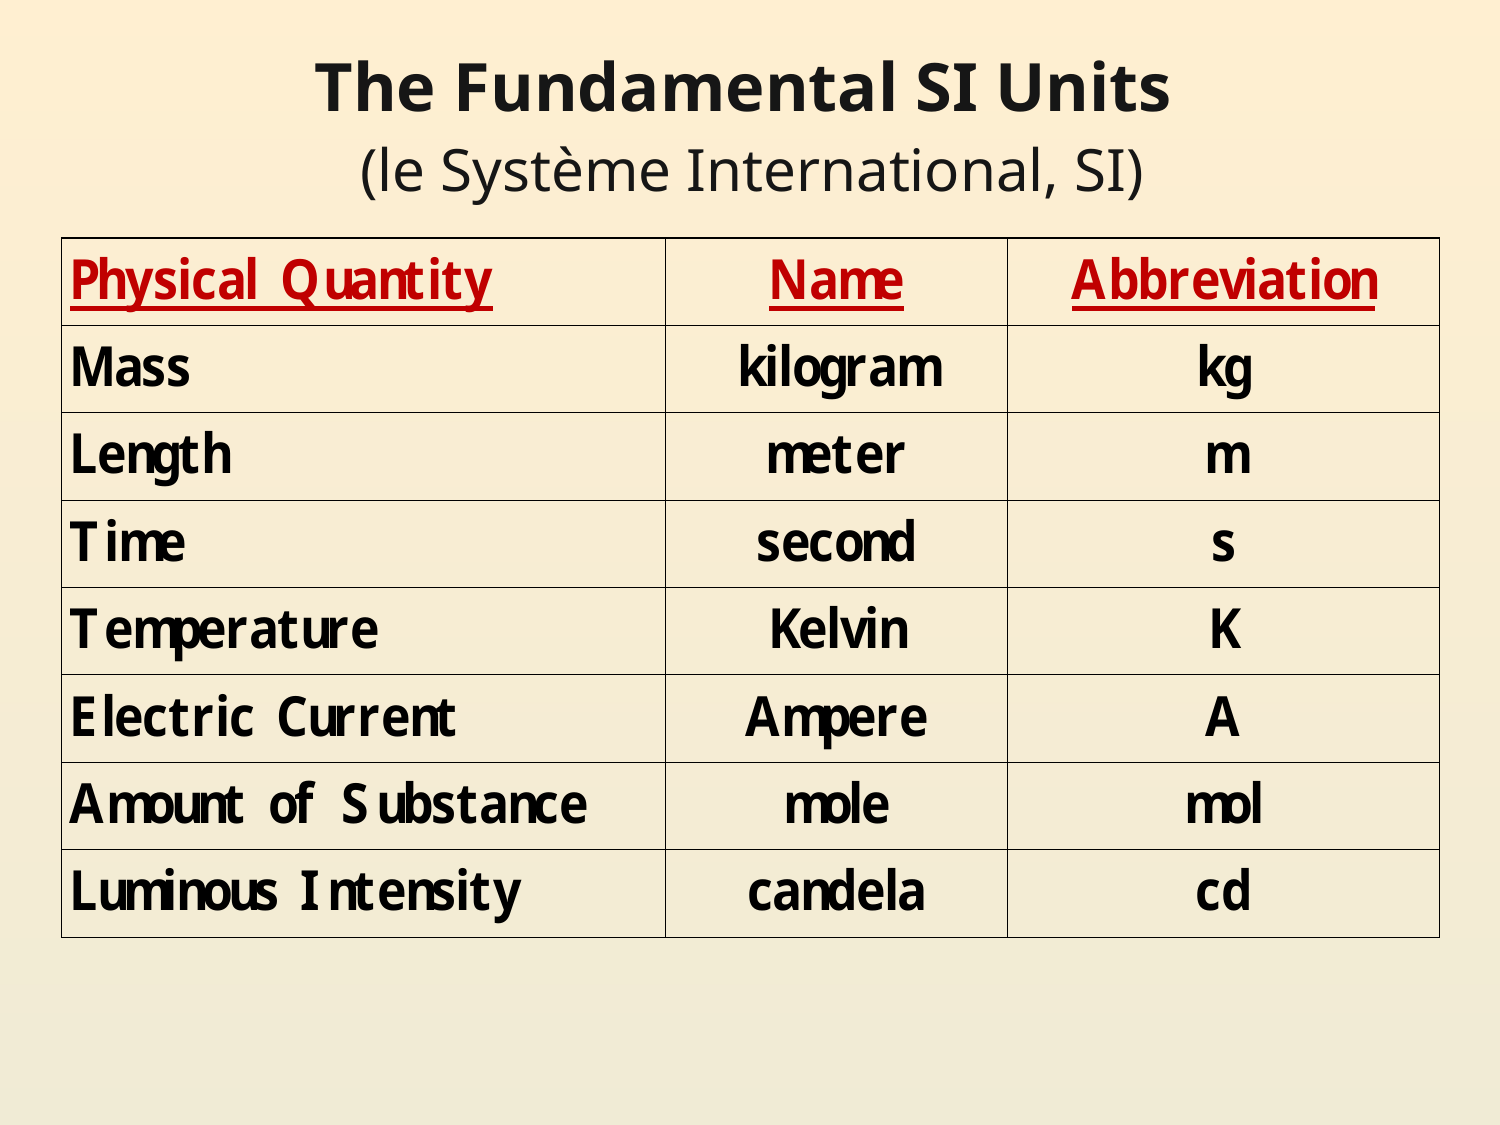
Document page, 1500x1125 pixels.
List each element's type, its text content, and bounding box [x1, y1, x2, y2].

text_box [49, 237, 1451, 1051]
title The Fundamental SI Units (le Système International, SI) [99, 0, 1388, 213]
